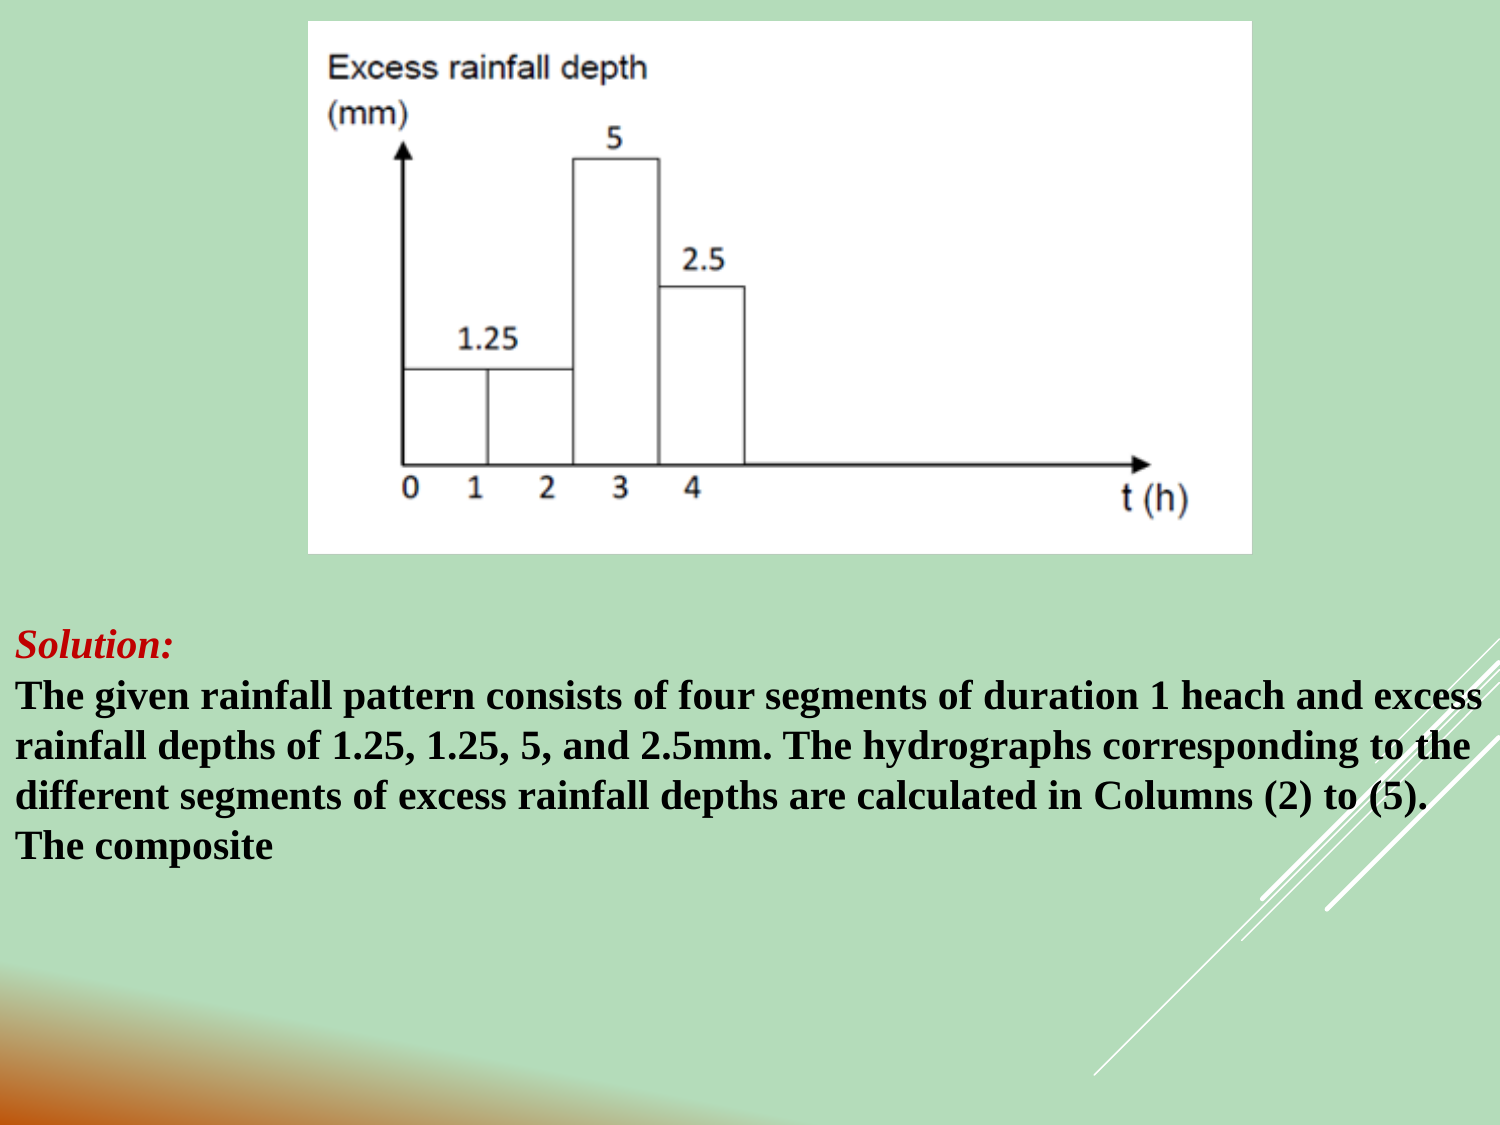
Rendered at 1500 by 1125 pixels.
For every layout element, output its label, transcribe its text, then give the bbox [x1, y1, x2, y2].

text_box Solution: The given rainfall pattern consists of four segments of duration 1 heach and excess rainfall depths of 1.25, 1.25, 5, and 2.5mm. The hydrographs corresponding to the different segments of excess rainfall depths are calculated in Columns (2) to (5). The composite [0, 609, 1500, 925]
picture [308, 21, 1255, 557]
